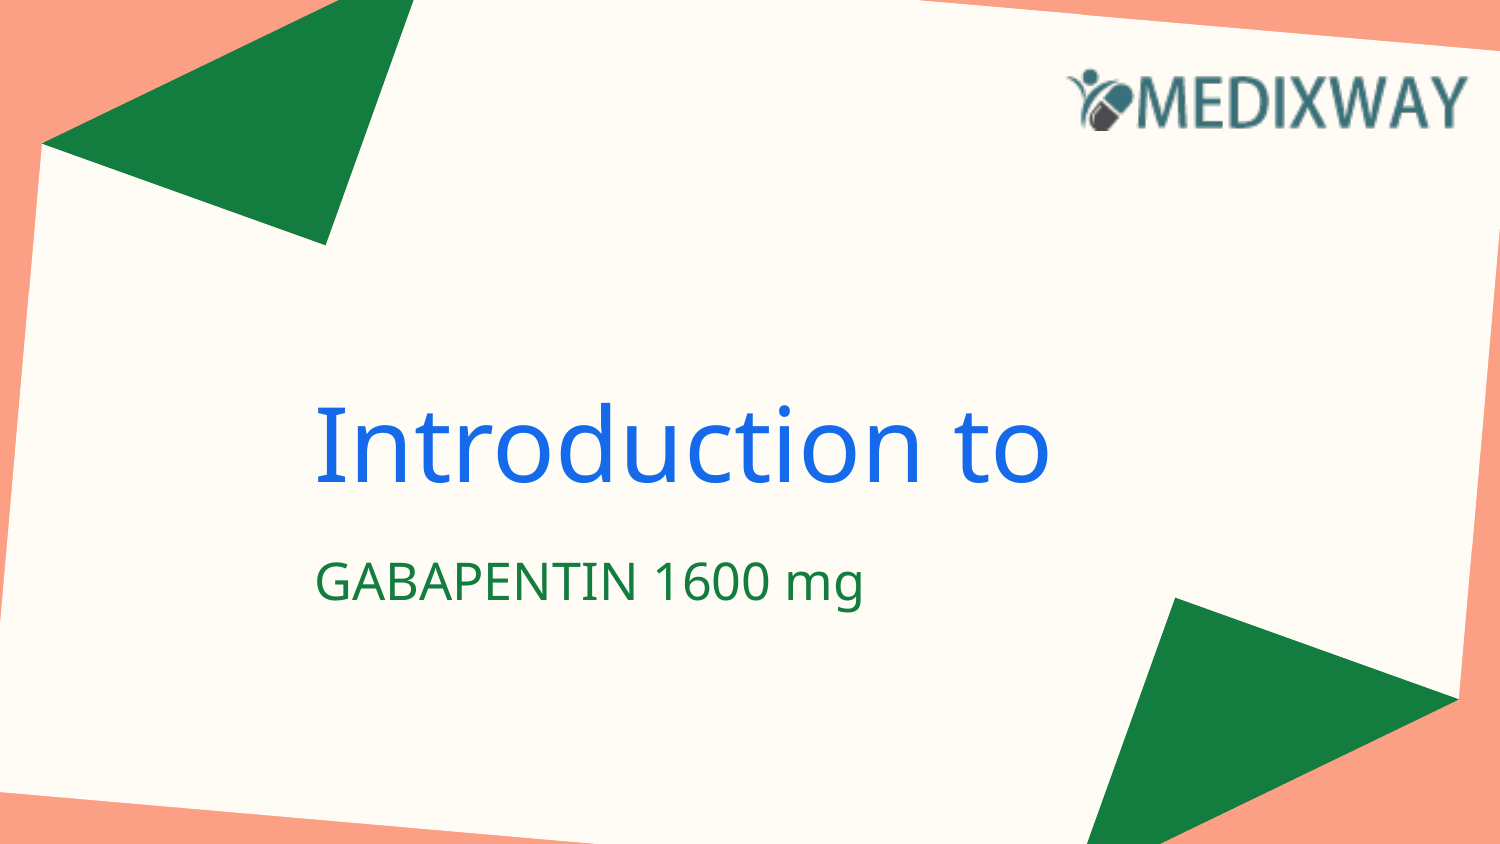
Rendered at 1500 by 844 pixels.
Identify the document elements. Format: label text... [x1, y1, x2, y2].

picture [1062, 66, 1471, 131]
title Introduction to [299, 377, 1201, 533]
subtitle GABAPENTIN 1600 mg [299, 533, 1201, 844]
